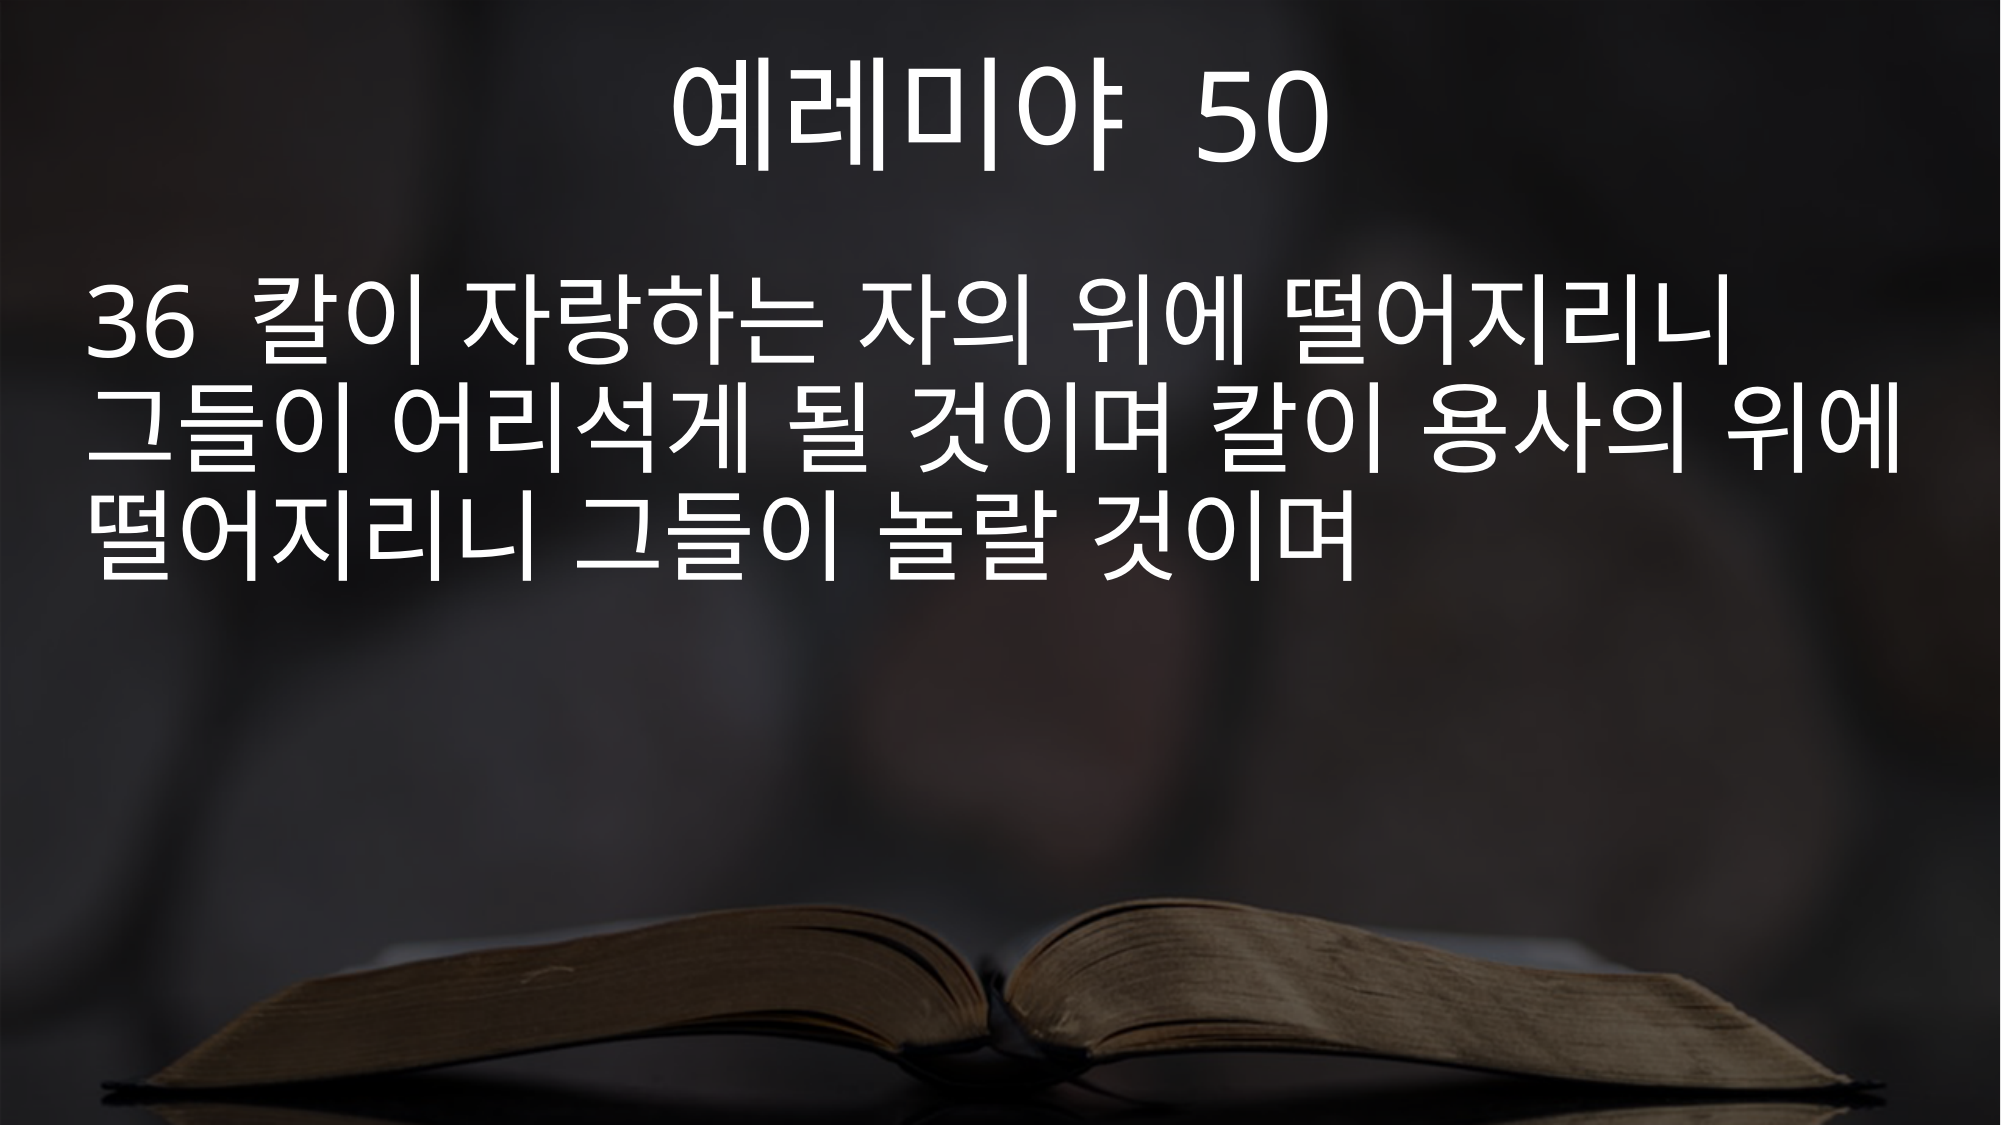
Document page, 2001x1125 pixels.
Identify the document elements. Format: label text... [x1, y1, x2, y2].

list 36 칼이 자랑하는 자의 위에 떨어지리니 그들이 어리석게 될 것이며 칼이 용사의 위에 떨어지리니 그들이 놀랄 것이며 [69, 263, 1953, 423]
picture [0, 0, 2001, 1125]
footer 예레미야 50 [0, 32, 2000, 192]
